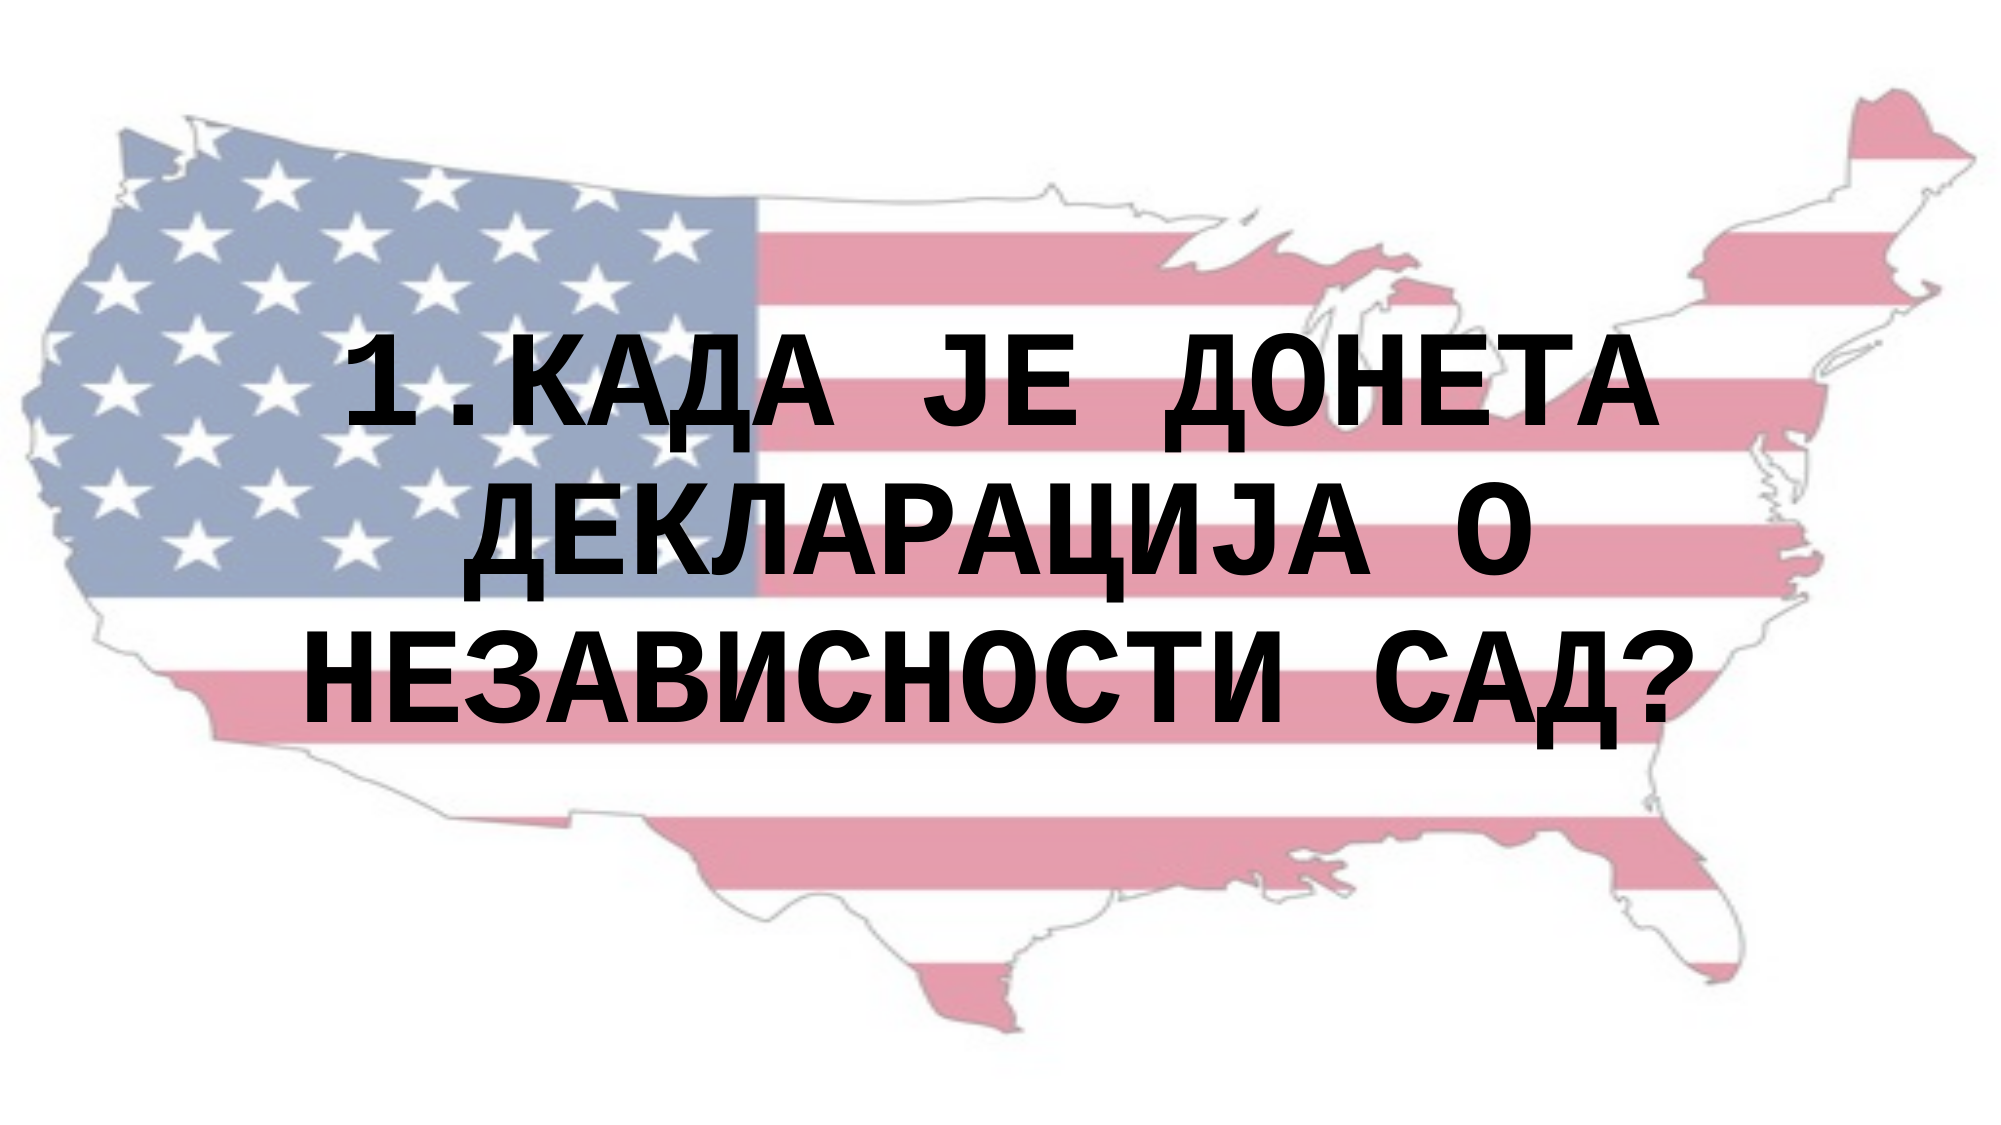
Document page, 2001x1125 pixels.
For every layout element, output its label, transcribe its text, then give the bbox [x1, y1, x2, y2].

list 1.КАДА ЈЕ ДОНЕТА ДЕКЛАРАЦИЈА О НЕЗАВИСНОСТИ САД? [137, 299, 1863, 1014]
